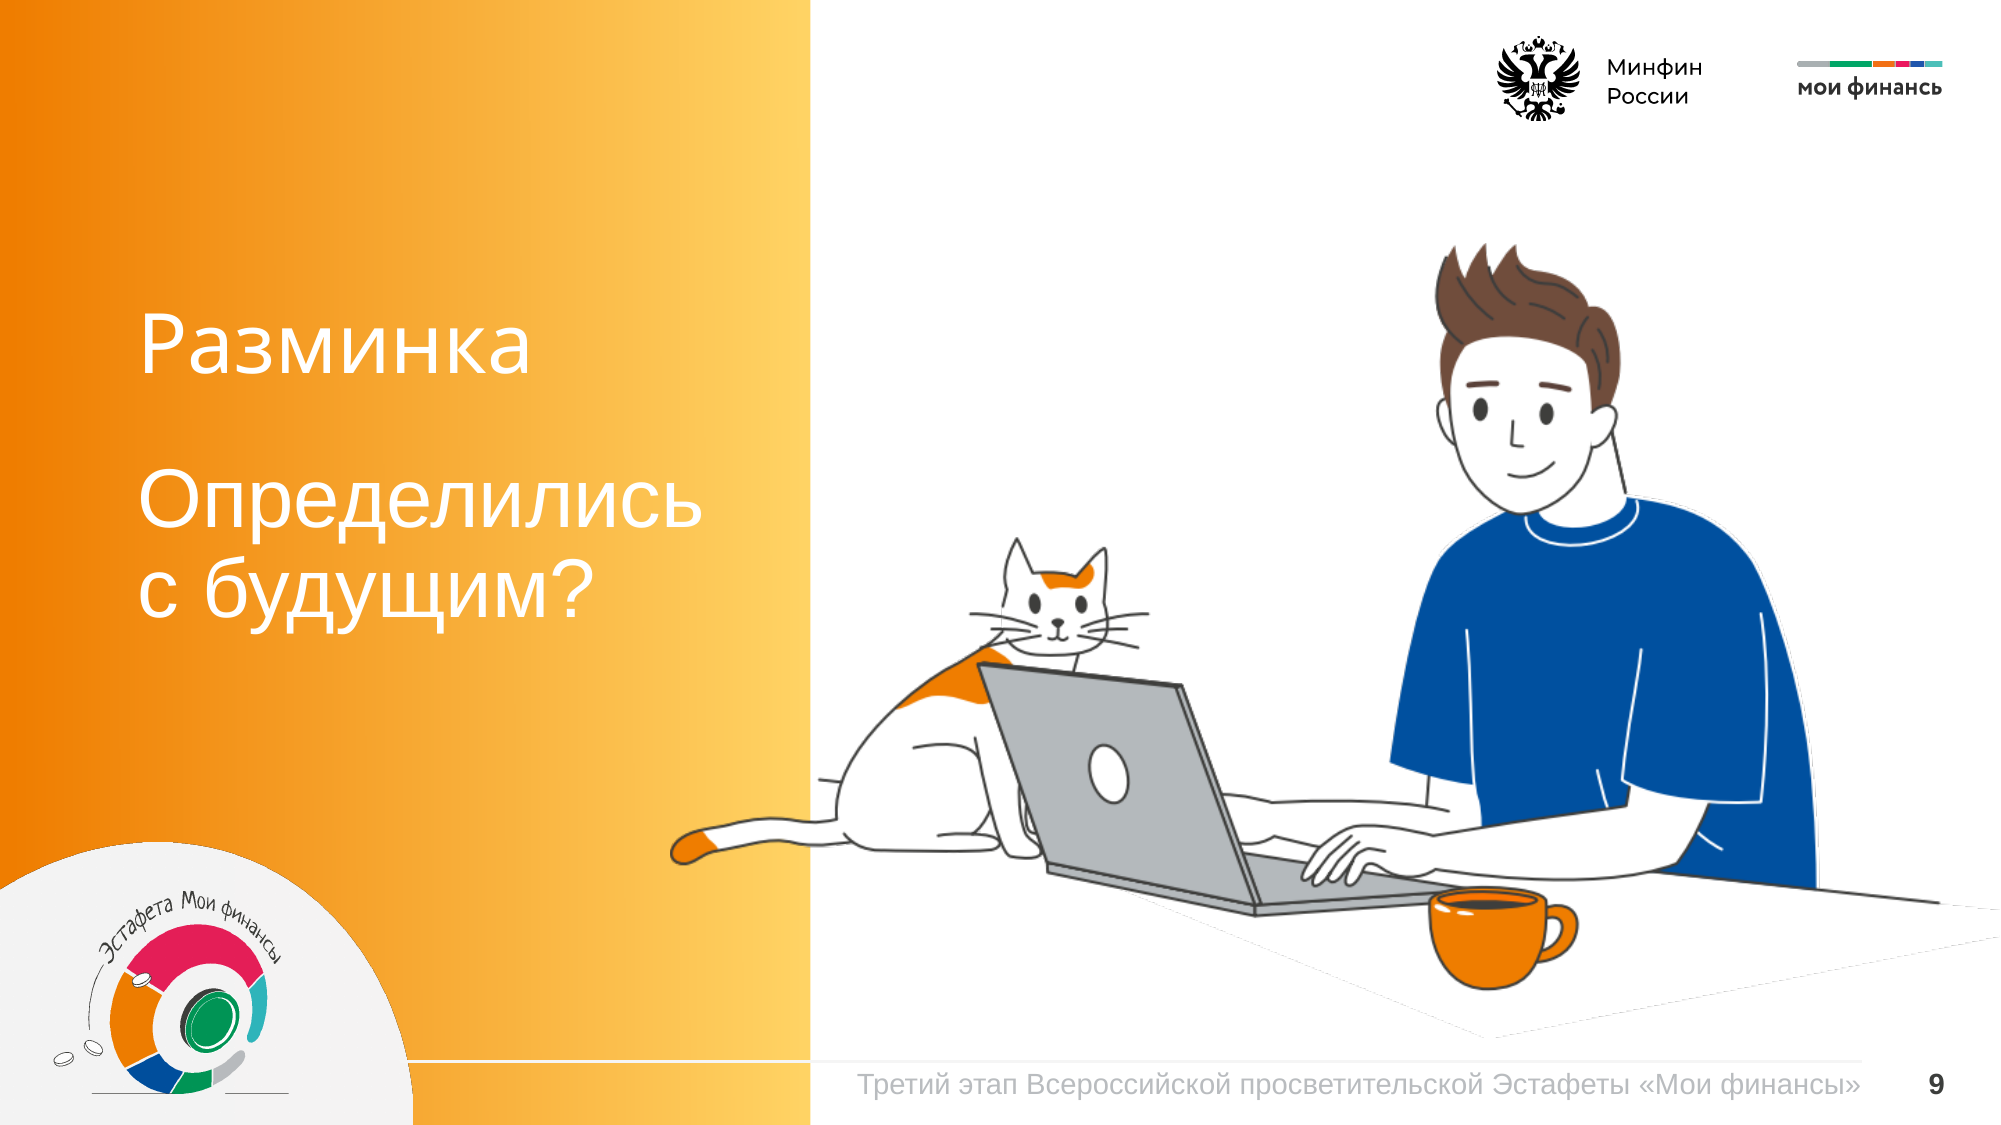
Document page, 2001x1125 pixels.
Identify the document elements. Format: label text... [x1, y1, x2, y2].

text_box 9 [1862, 1064, 1945, 1125]
picture [1497, 36, 1943, 121]
picture [0, 842, 413, 1125]
picture [669, 242, 2000, 1038]
title Разминка [137, 302, 664, 408]
list Определились с будущим? [137, 455, 664, 681]
